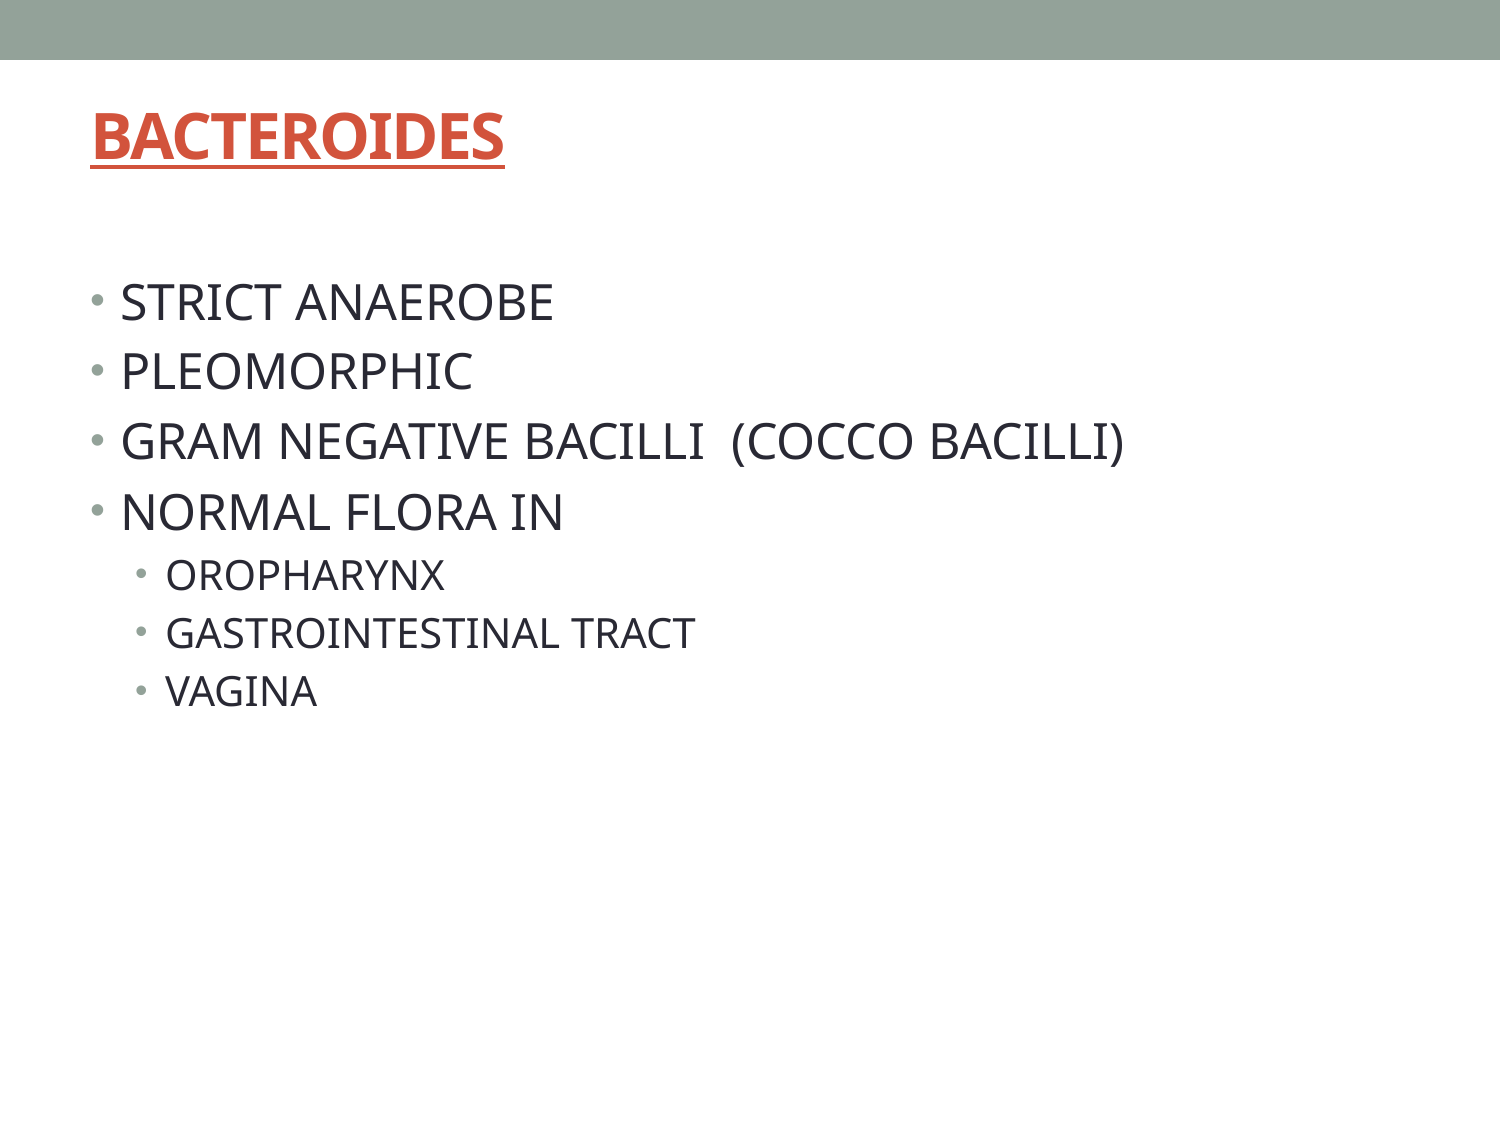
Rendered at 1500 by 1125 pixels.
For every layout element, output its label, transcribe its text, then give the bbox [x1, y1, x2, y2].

title BACTEROIDES [75, 87, 1425, 250]
list STRICT ANAEROBE PLEOMORPHIC GRAM NEGATIVE BACILLI (COCCO BACILLI) NORMAL FLORA IN OROPHARYNX GASTROINTESTINAL TRACT VAGINA [75, 262, 1425, 1063]
